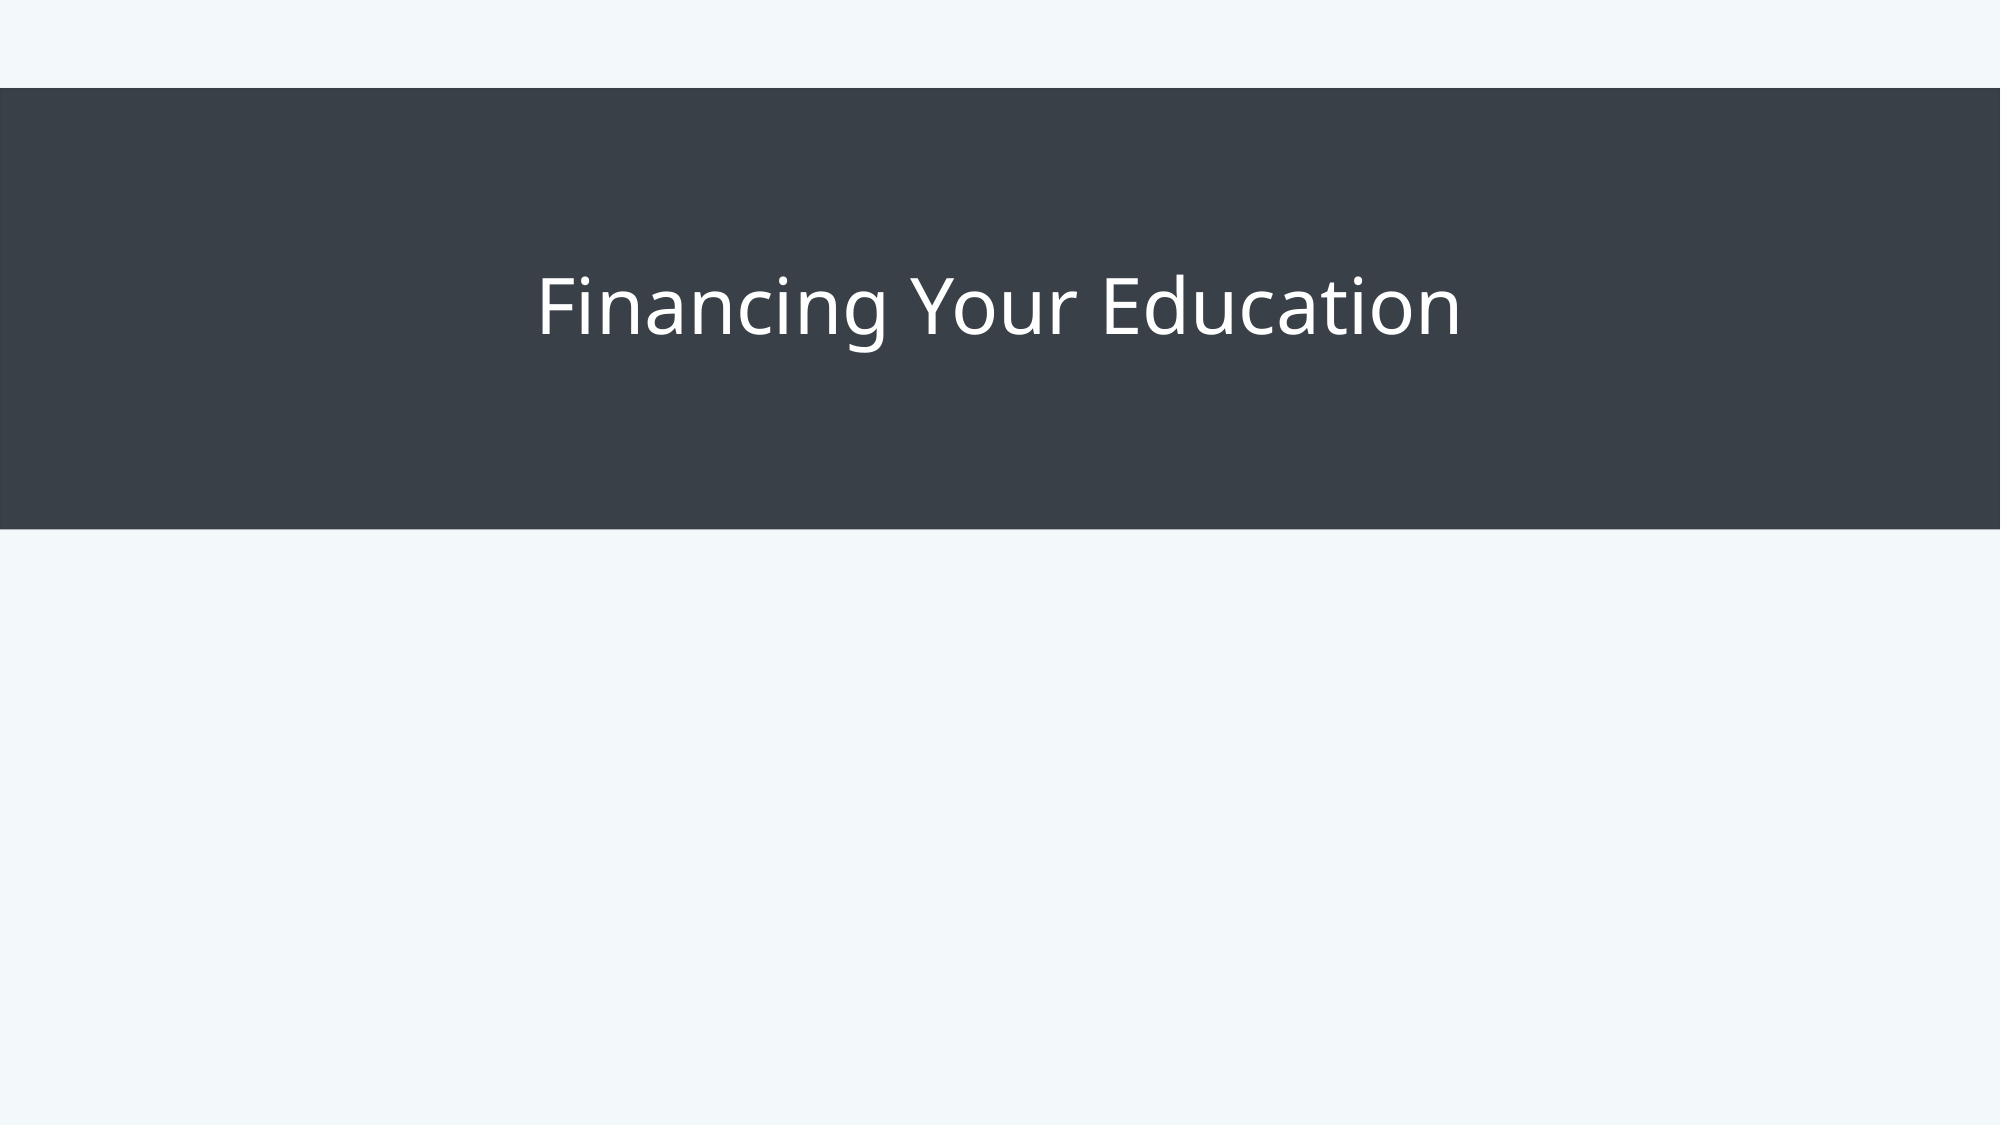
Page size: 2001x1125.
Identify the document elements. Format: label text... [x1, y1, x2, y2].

title Financing Your Education [137, 88, 1863, 530]
